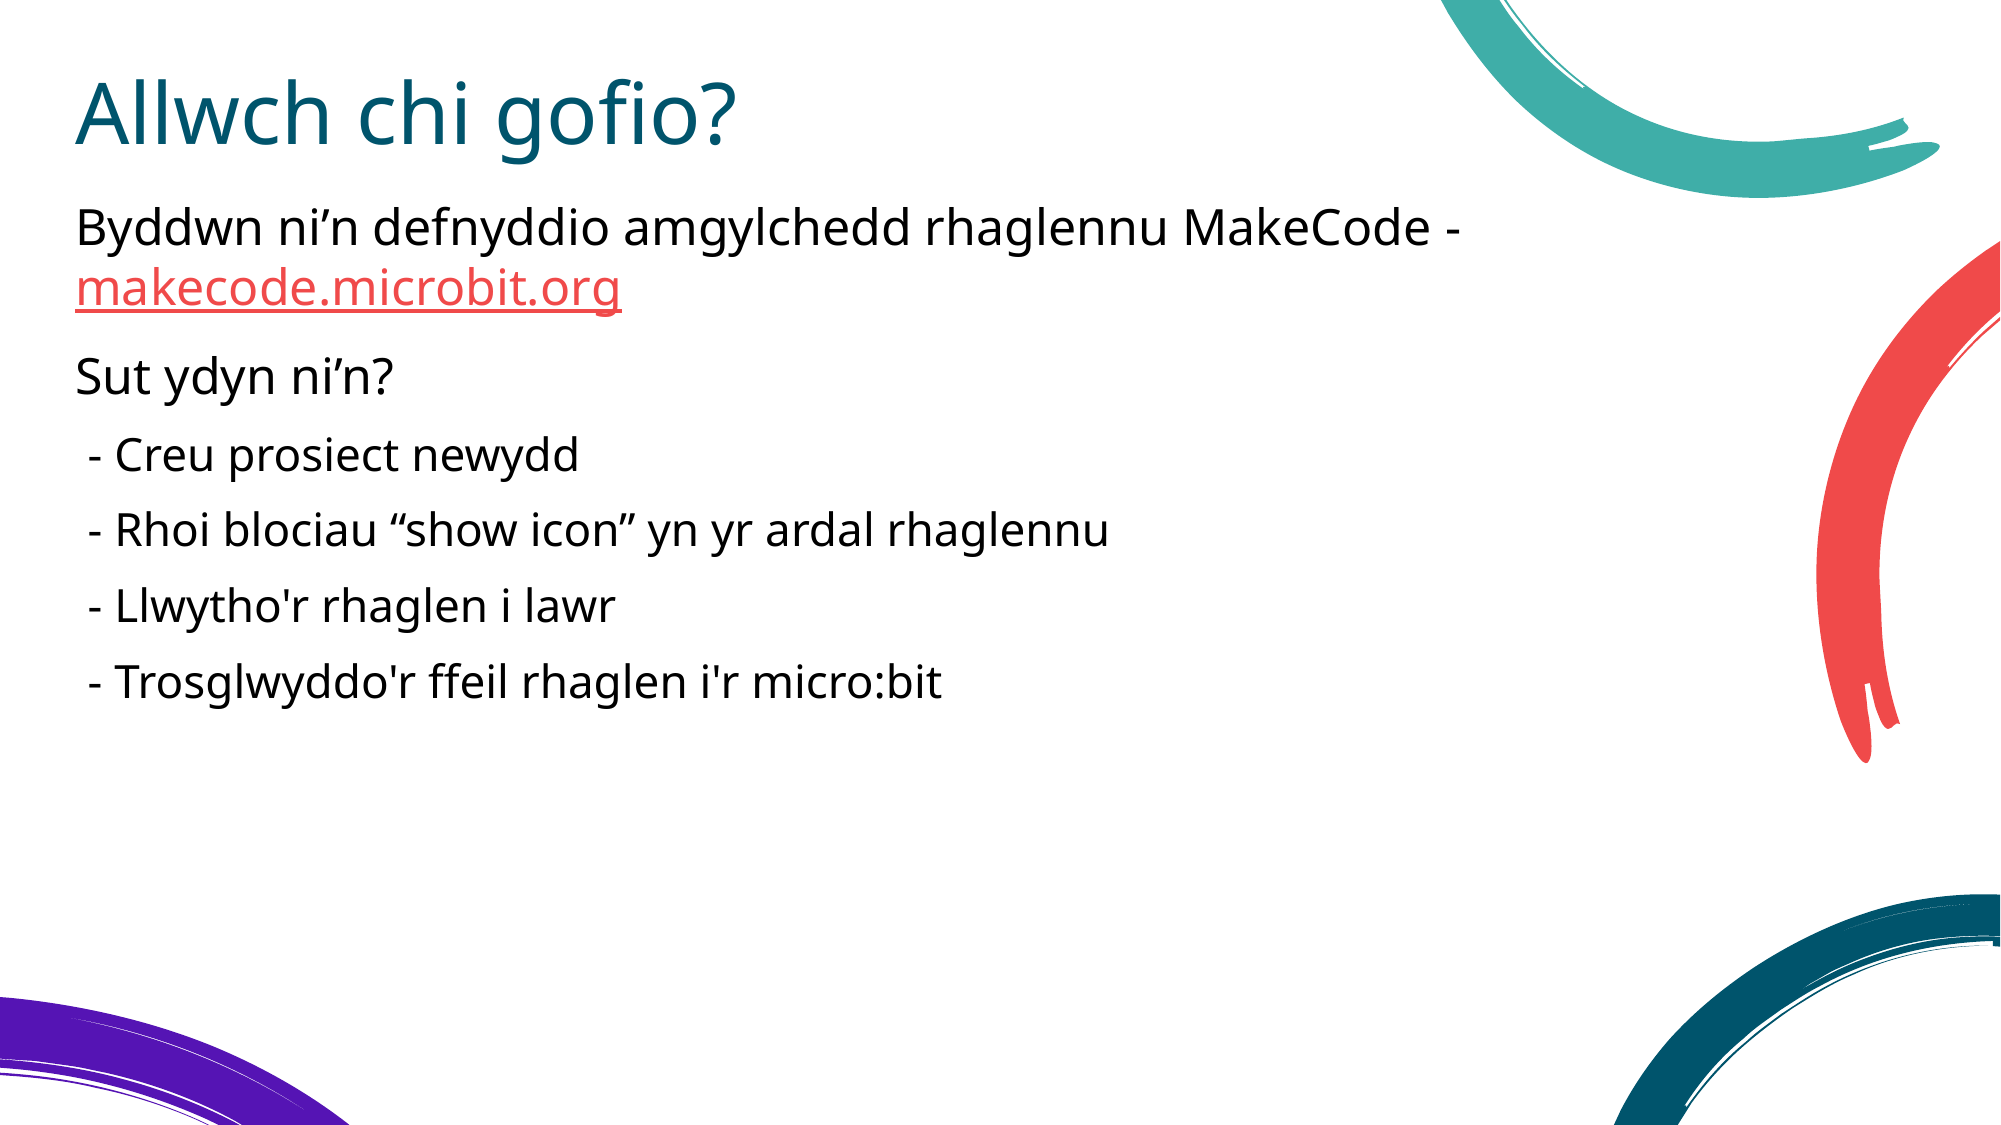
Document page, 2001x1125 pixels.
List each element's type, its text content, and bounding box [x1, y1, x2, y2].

title Allwch chi gofio? [55, 50, 1828, 175]
list Byddwn ni’n defnyddio amgylchedd rhaglennu MakeCode - makecode.microbit.org Sut ydyn ni’n? - Creu prosiect newydd - Rhoi blociau “show icon” yn yr ardal rhaglennu - Llwytho'r rhaglen i lawr - Trosglwyddo'r ffeil rhaglen i'r micro:bit [55, 175, 1828, 1002]
picture [1897, 945, 1989, 959]
